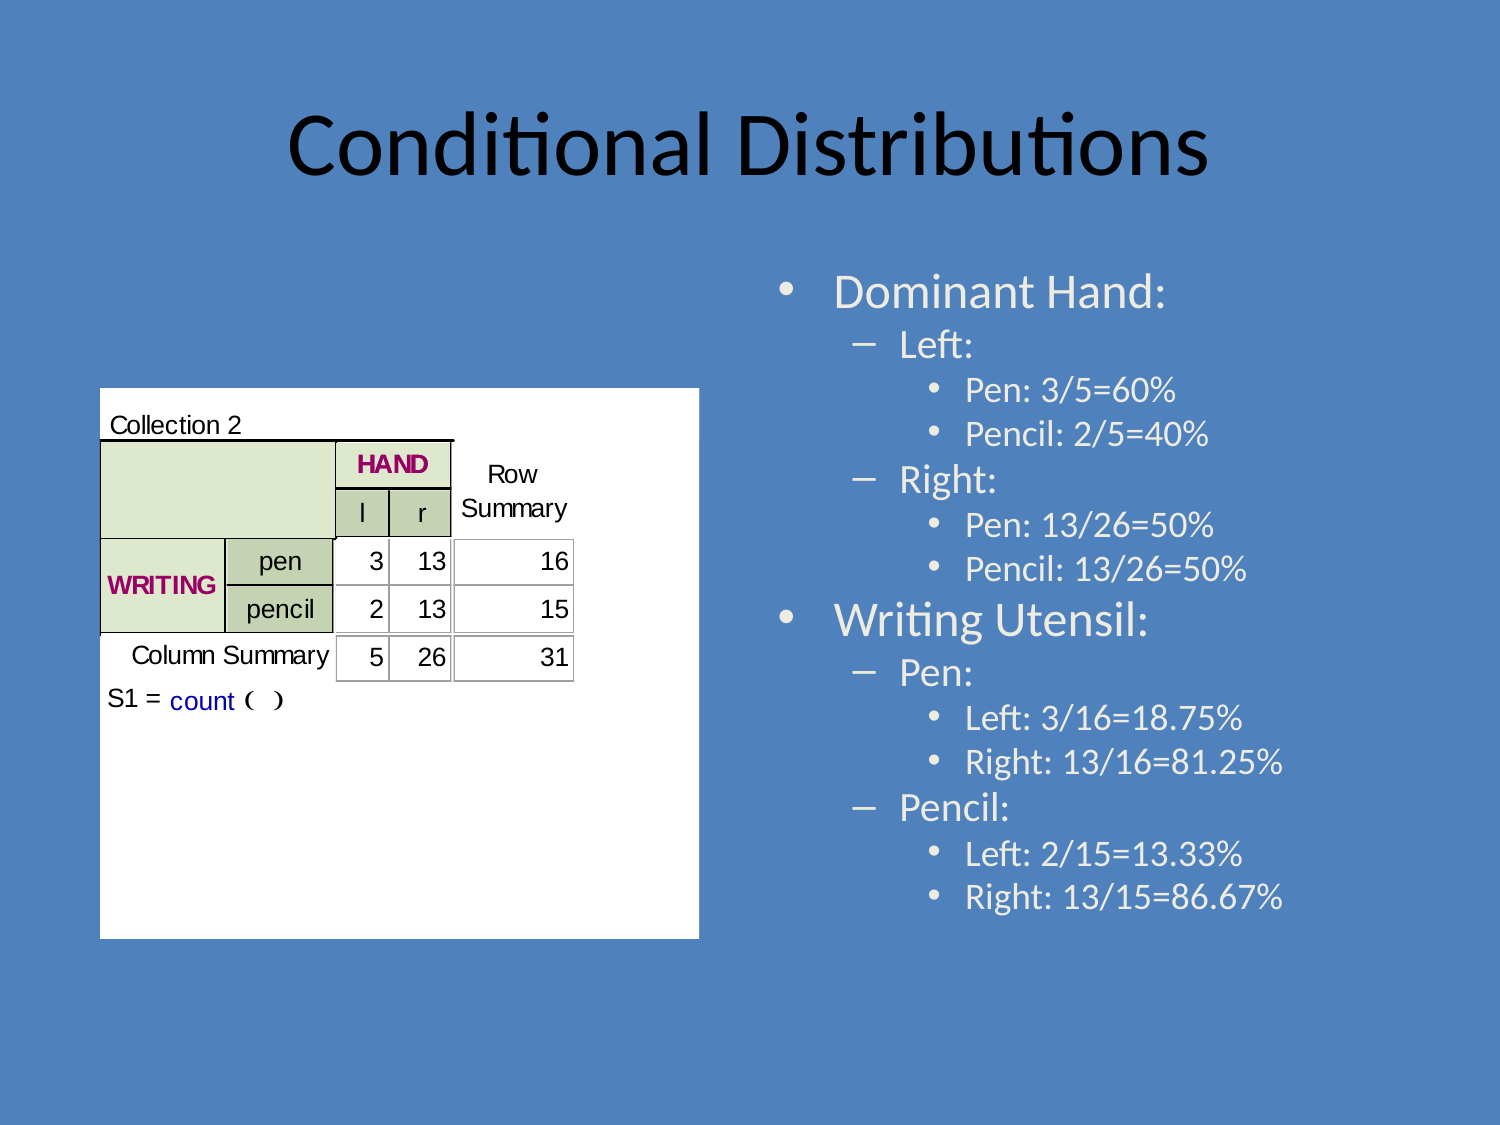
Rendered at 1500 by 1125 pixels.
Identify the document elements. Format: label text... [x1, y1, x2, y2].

list Dominant Hand: Left: Pen: 3/5=60% Pencil: 2/5=40% Right: Pen: 13/26=50% Pencil: 13/26=50% Writing Utensil: Pen: Left: 3/16=18.75% Right: 13/16=81.25% Pencil: Left: 2/15=13.33% Right: 13/15=86.67% [762, 262, 1426, 1006]
title Conditional Distributions [74, 44, 1426, 233]
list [99, 387, 702, 942]
